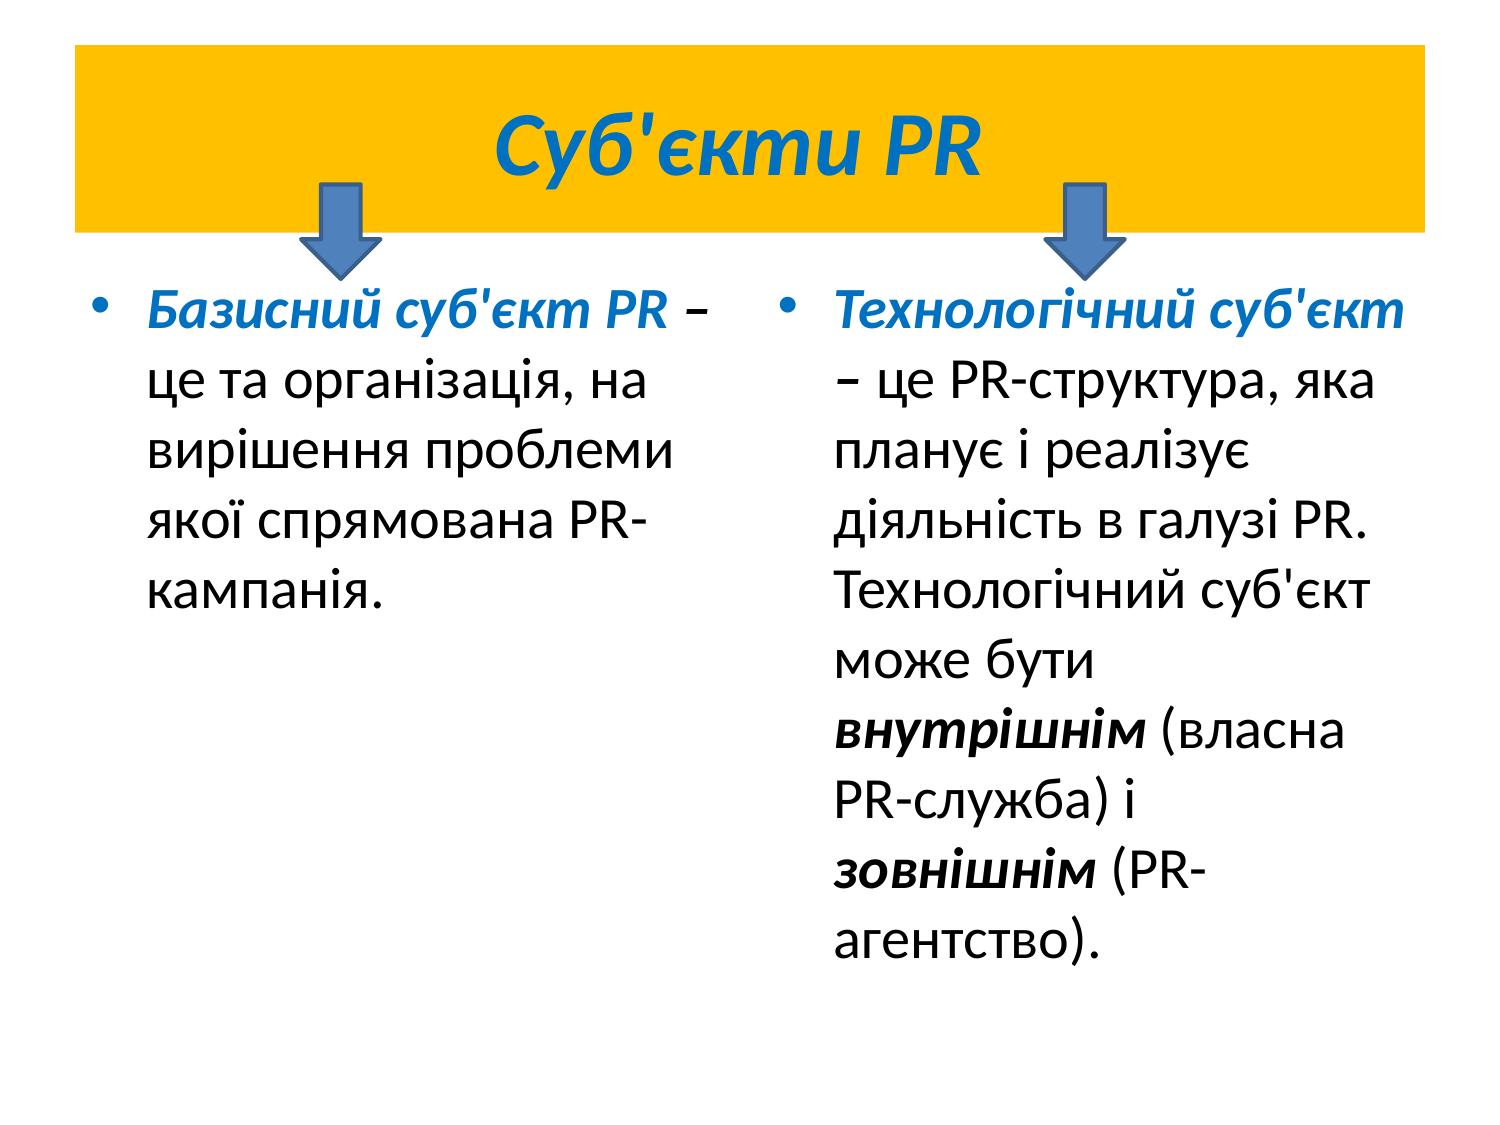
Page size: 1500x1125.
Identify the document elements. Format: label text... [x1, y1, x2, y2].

list Базисний суб'єкт PR – це та організація, на вирішення проблеми якої спрямована PR-кампанія. [75, 262, 738, 1005]
text_box [1043, 182, 1127, 282]
text_box [299, 182, 383, 282]
title Суб'єкти PR [75, 45, 1425, 233]
list Технологічний суб'єкт – це PR-структура, яка планує і реалізує діяльність в галузі PR. Технологічний суб'єкт може бути внутрішнім (власна PR-служба) і зовнішнім (PR-агентство). [762, 262, 1425, 1005]
